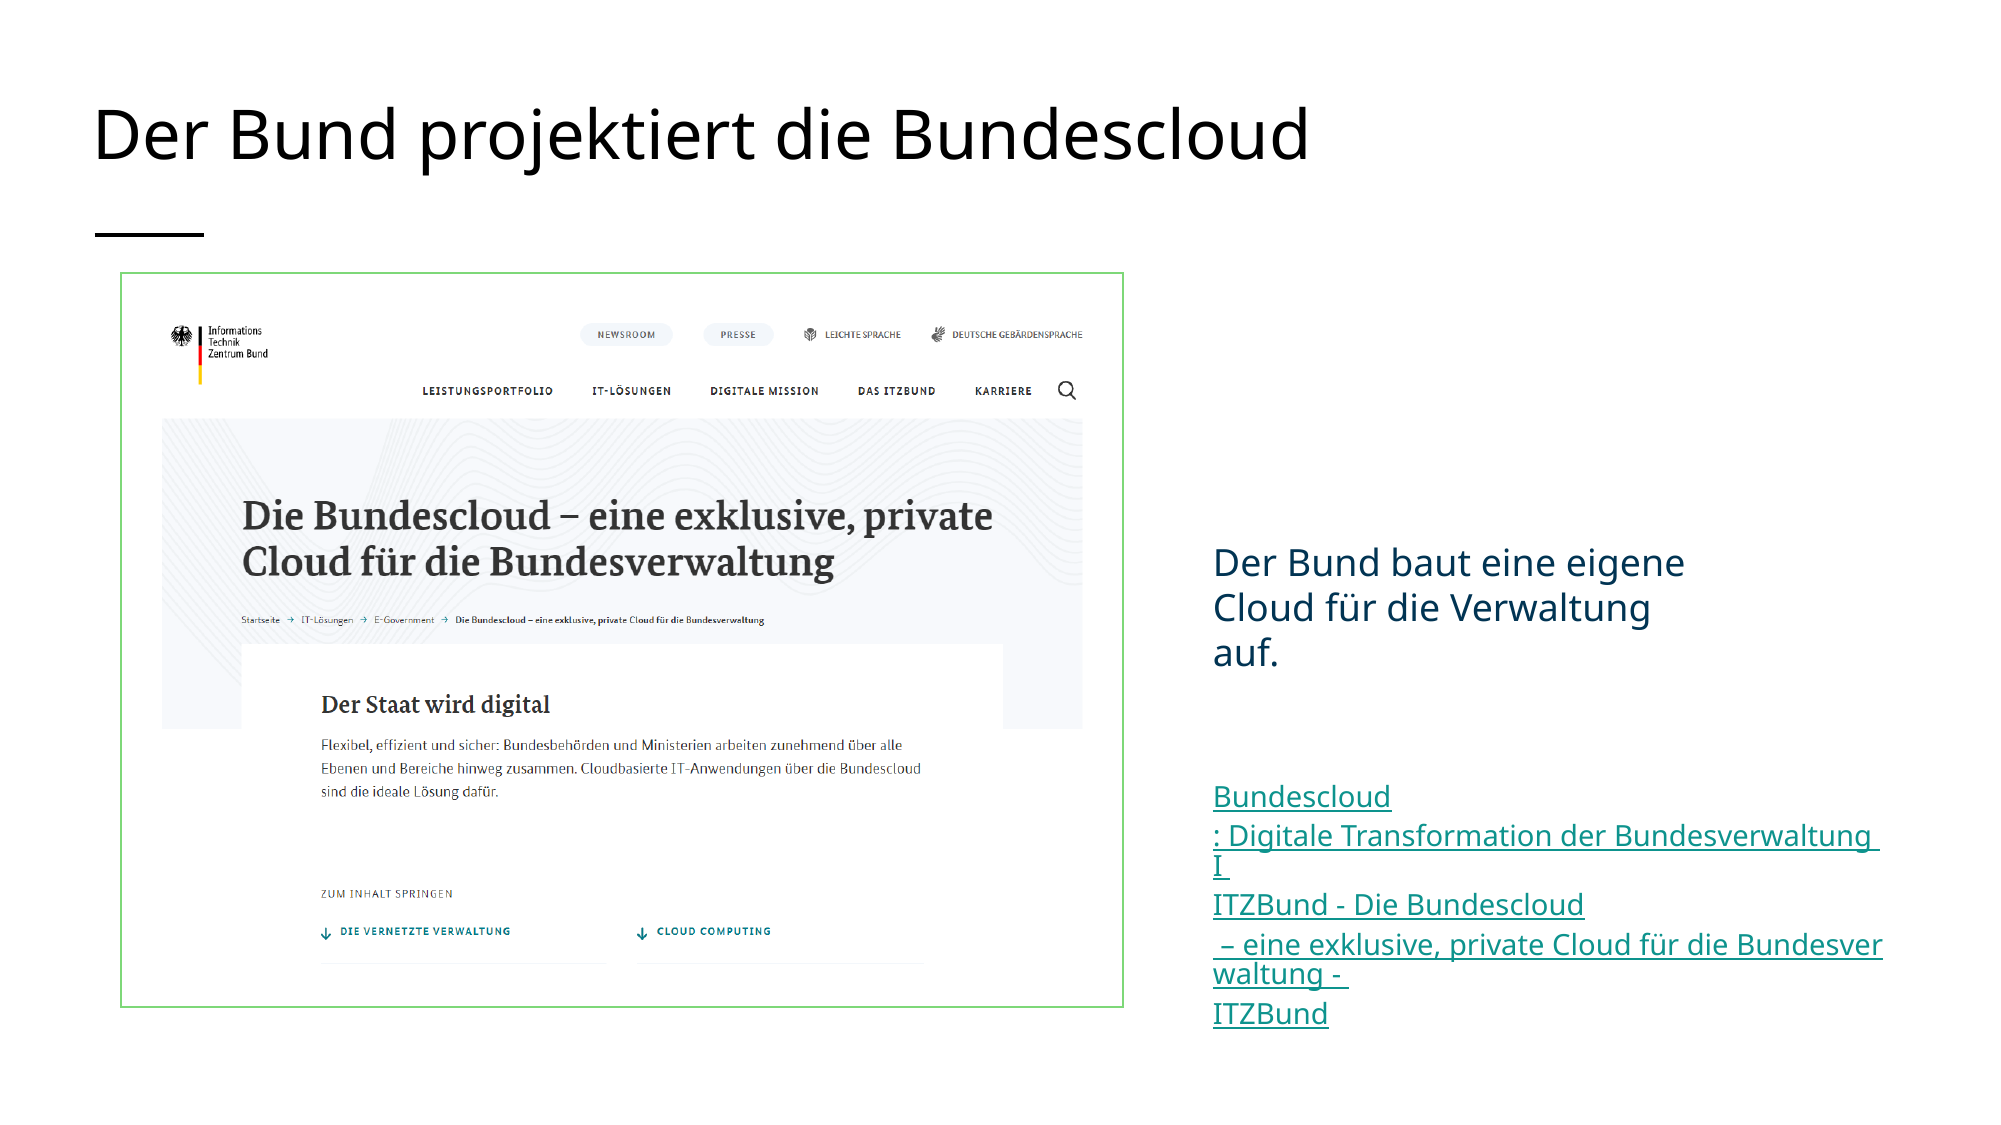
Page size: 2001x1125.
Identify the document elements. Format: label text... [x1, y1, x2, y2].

picture [148, 305, 1099, 974]
text_box Bundescloud: Digitale Transformation der Bundesverwaltung Ι ITZBund - Die Bundescloud – eine exklusive, private Cloud für die Bundesverwaltung - ITZBund [1198, 770, 1899, 985]
text_box [120, 272, 1124, 1008]
title Der Bund projektiert die Bundescloud [77, 67, 1803, 197]
text_box Der Bund baut eine eigene Cloud für die Verwaltung auf. [1198, 531, 1742, 682]
